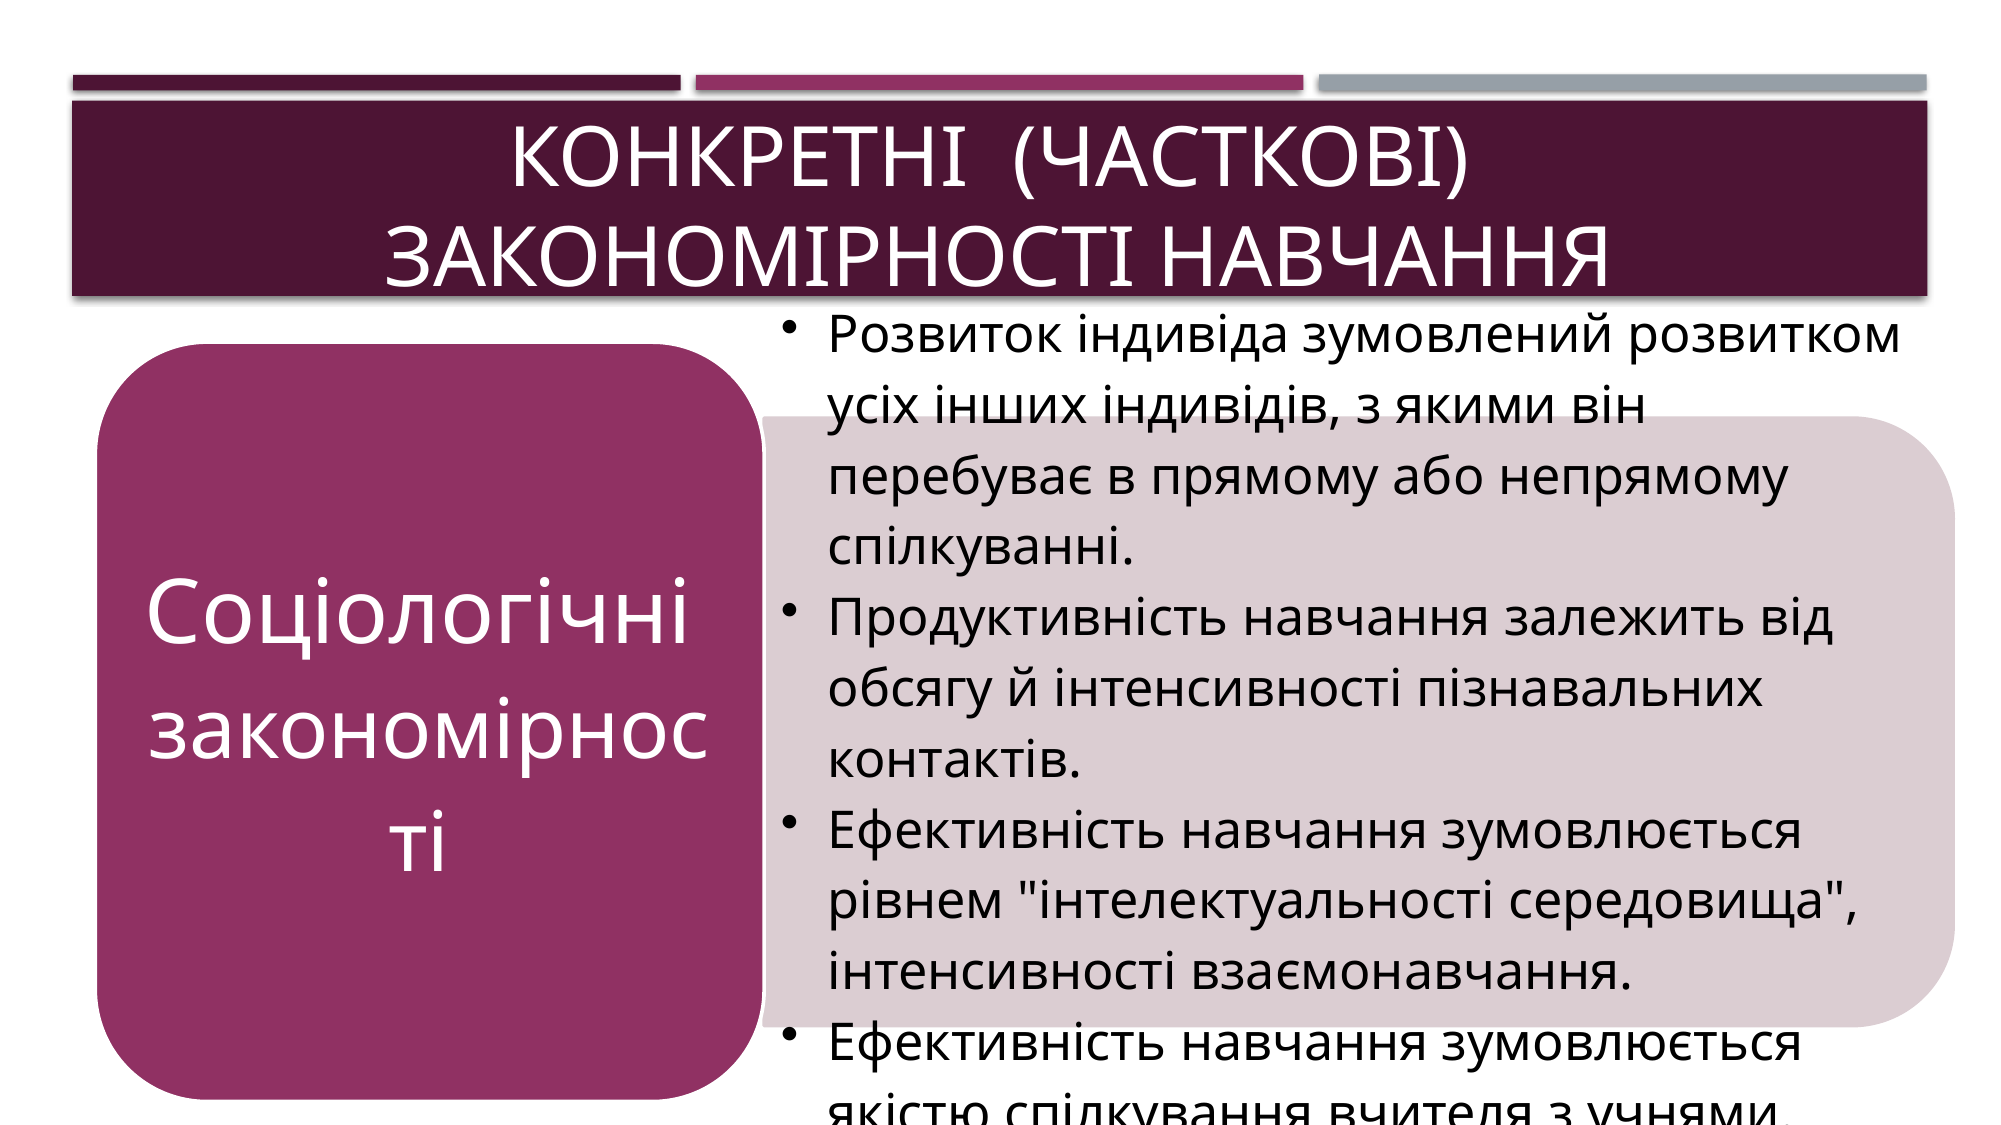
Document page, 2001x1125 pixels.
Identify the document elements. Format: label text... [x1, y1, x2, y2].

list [94, 341, 1954, 1103]
title Конкретні (часткові) закономірності навчання [95, 108, 1905, 311]
